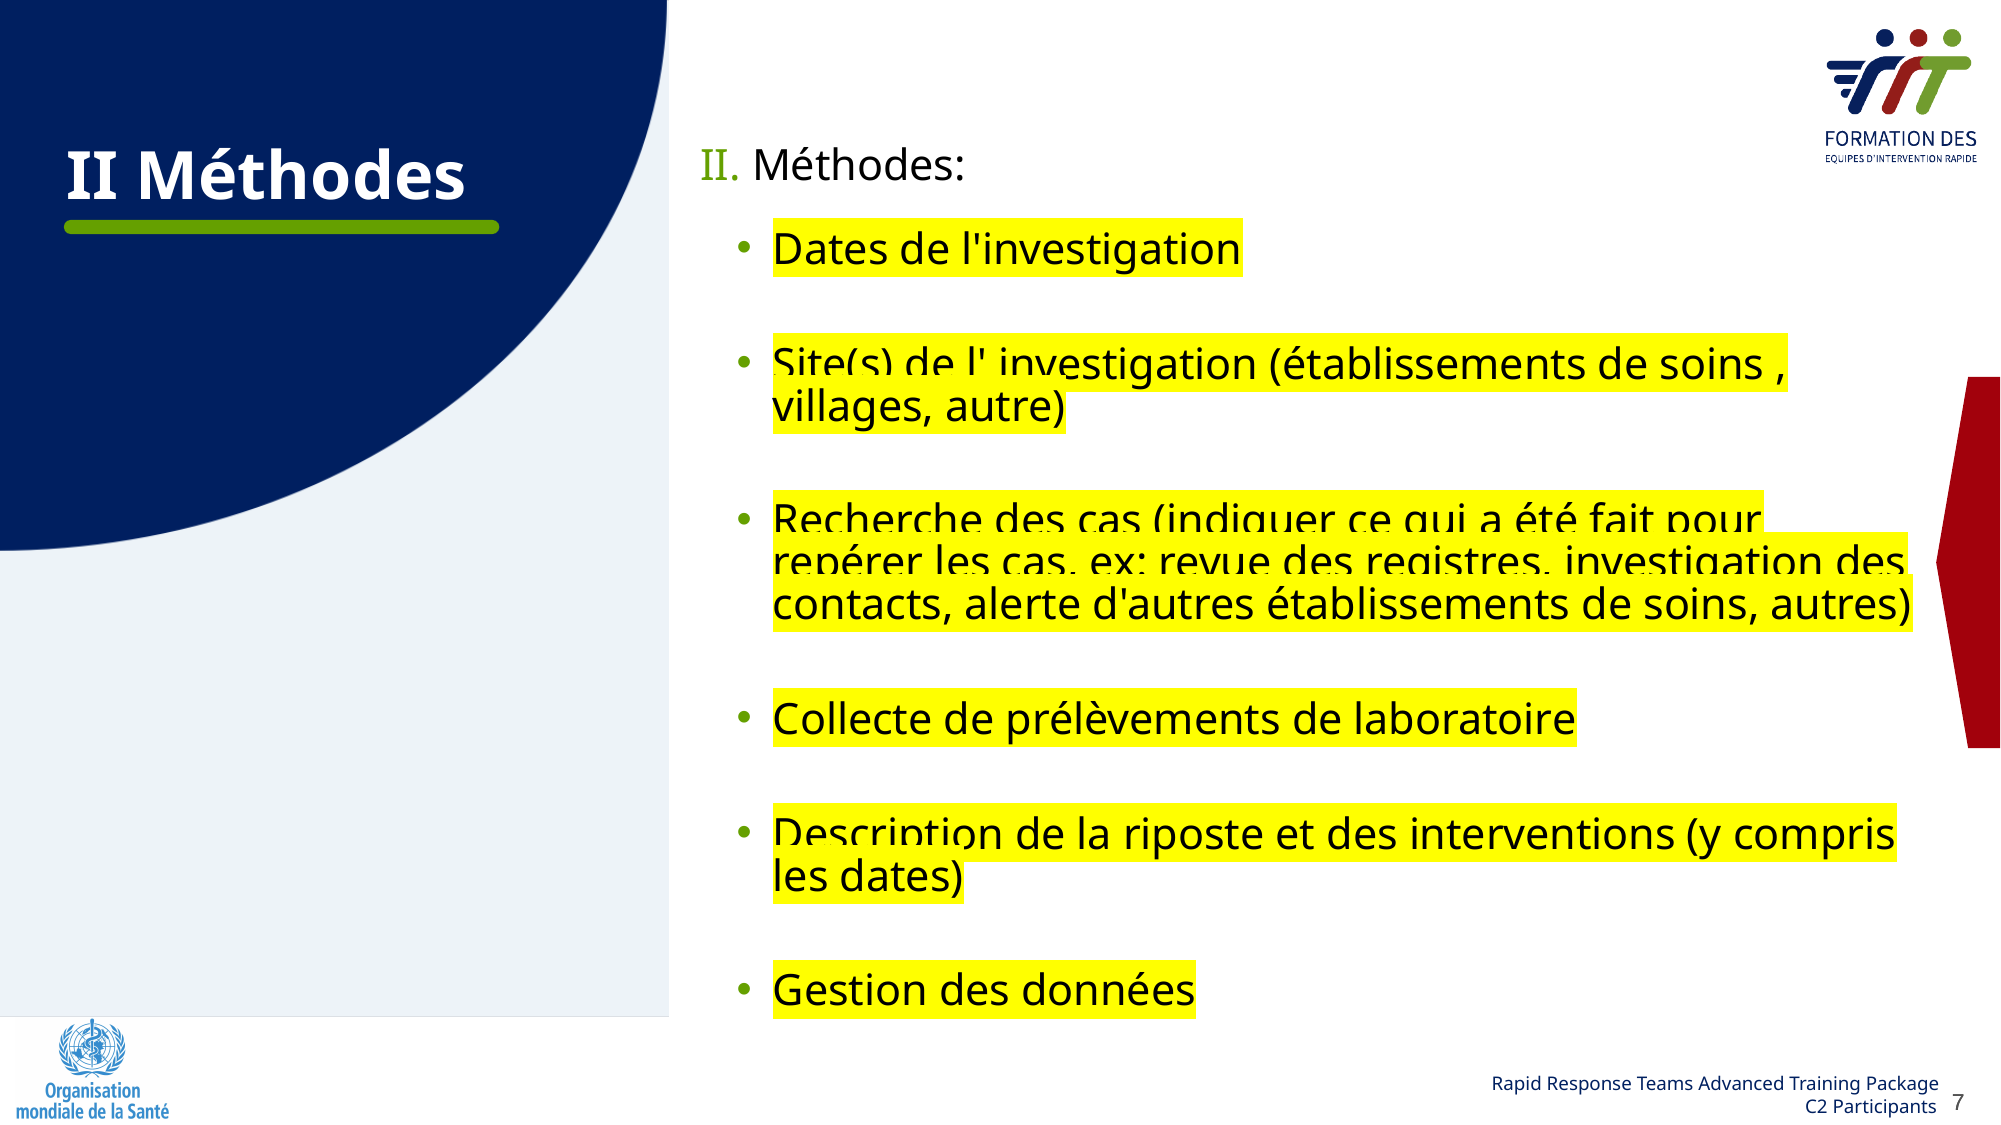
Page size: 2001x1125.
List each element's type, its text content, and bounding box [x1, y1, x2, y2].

picture [0, 0, 669, 1120]
text_box II Méthodes [58, 19, 595, 336]
picture [1825, 28, 1977, 164]
list II. Méthodes: Dates de l'investigation Site(s) de l' investigation (établissements de soins , villages, autre) Recherche des cas (indiquer ce qui a été fait pour repérer les cas, ex: revue des registres, investigation des contacts, alerte d'autres établissements de soins, autres) Collecte de prélèvements de laboratoire Description de la riposte et des interventions (y compris les dates) Gestion des données [692, 124, 1929, 1036]
